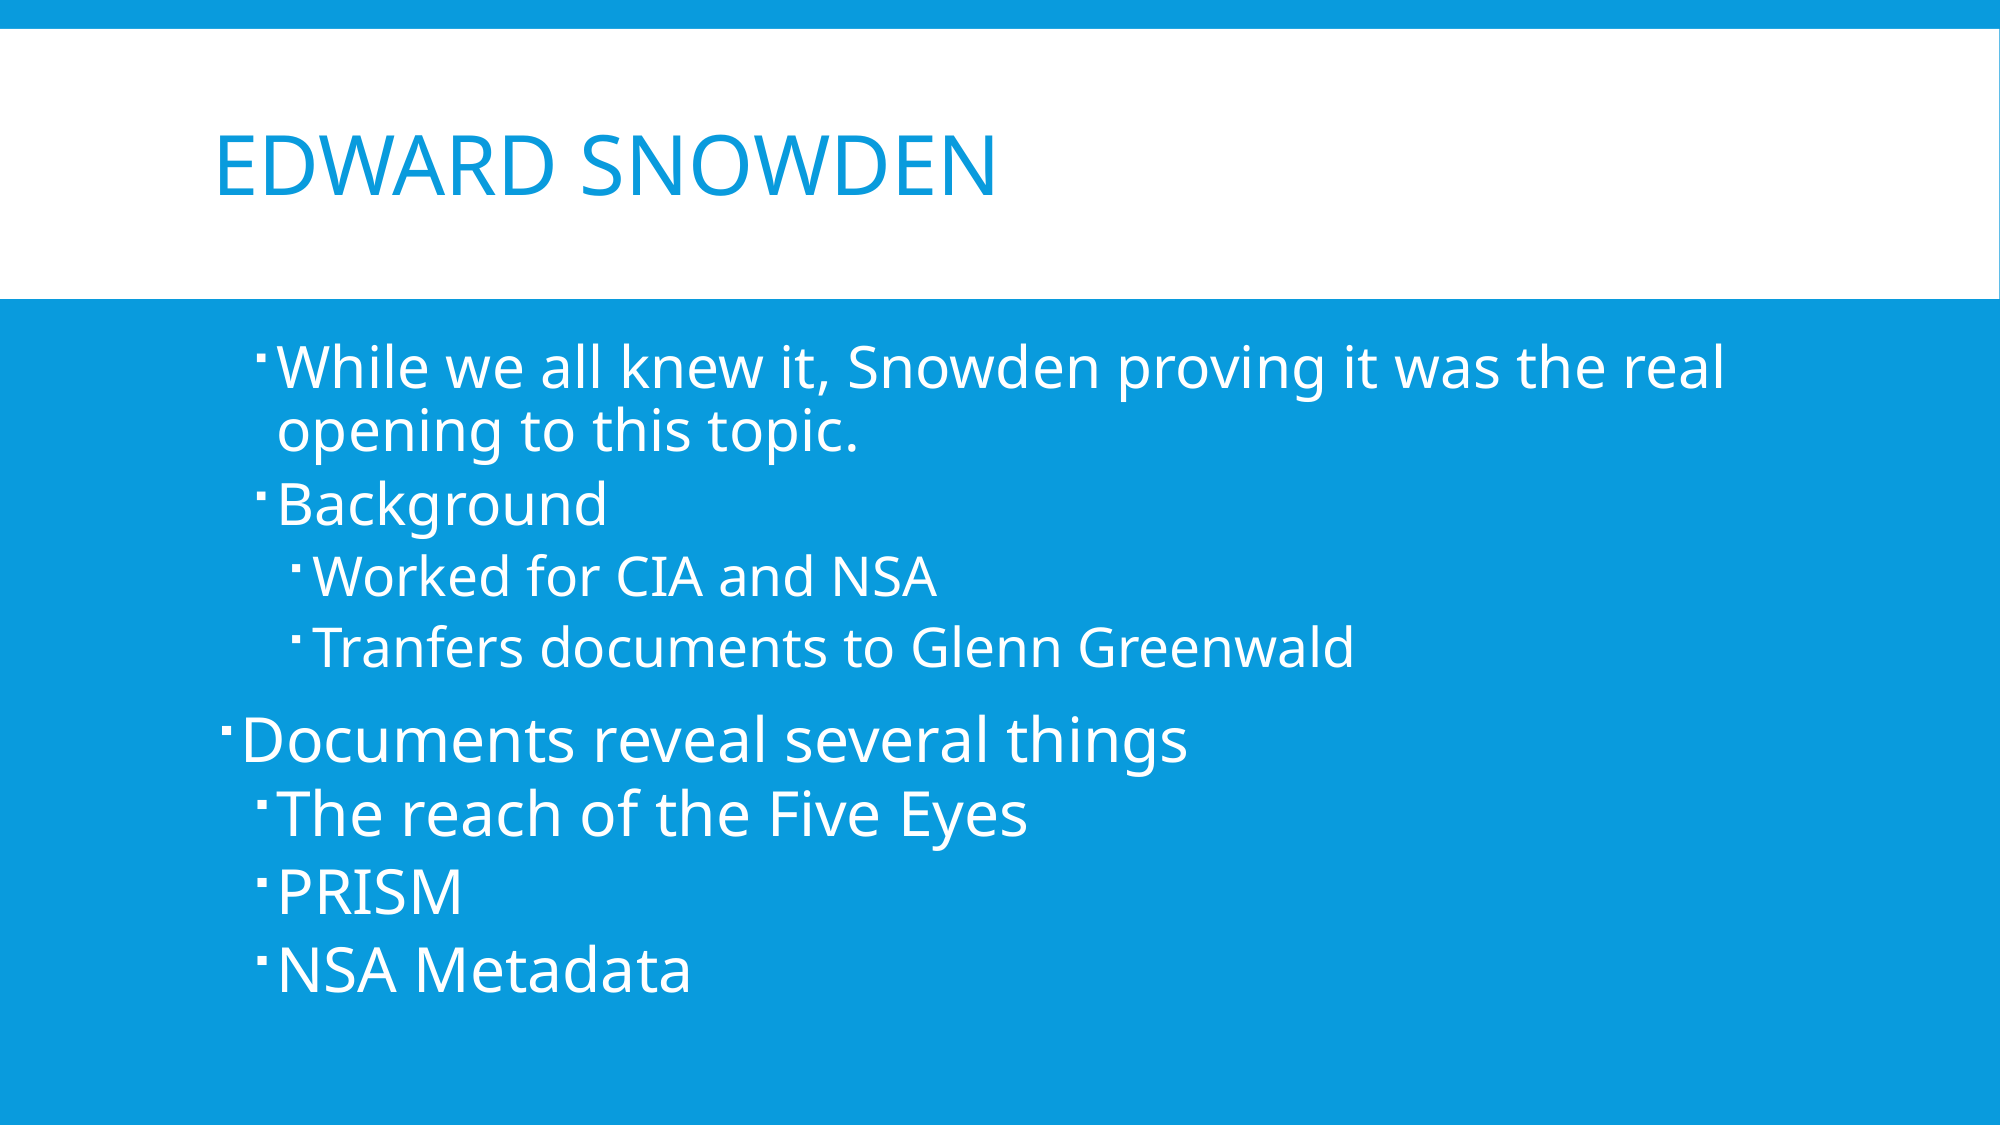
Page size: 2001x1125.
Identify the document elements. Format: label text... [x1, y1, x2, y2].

title Edward Snowden [197, 46, 1803, 295]
list While we all knew it, Snowden proving it was the real opening to this topic. Background Worked for CIA and NSA Tranfers documents to Glenn Greenwald Documents reveal several things The reach of the Five Eyes PRISM NSA Metadata [197, 329, 1803, 1020]
